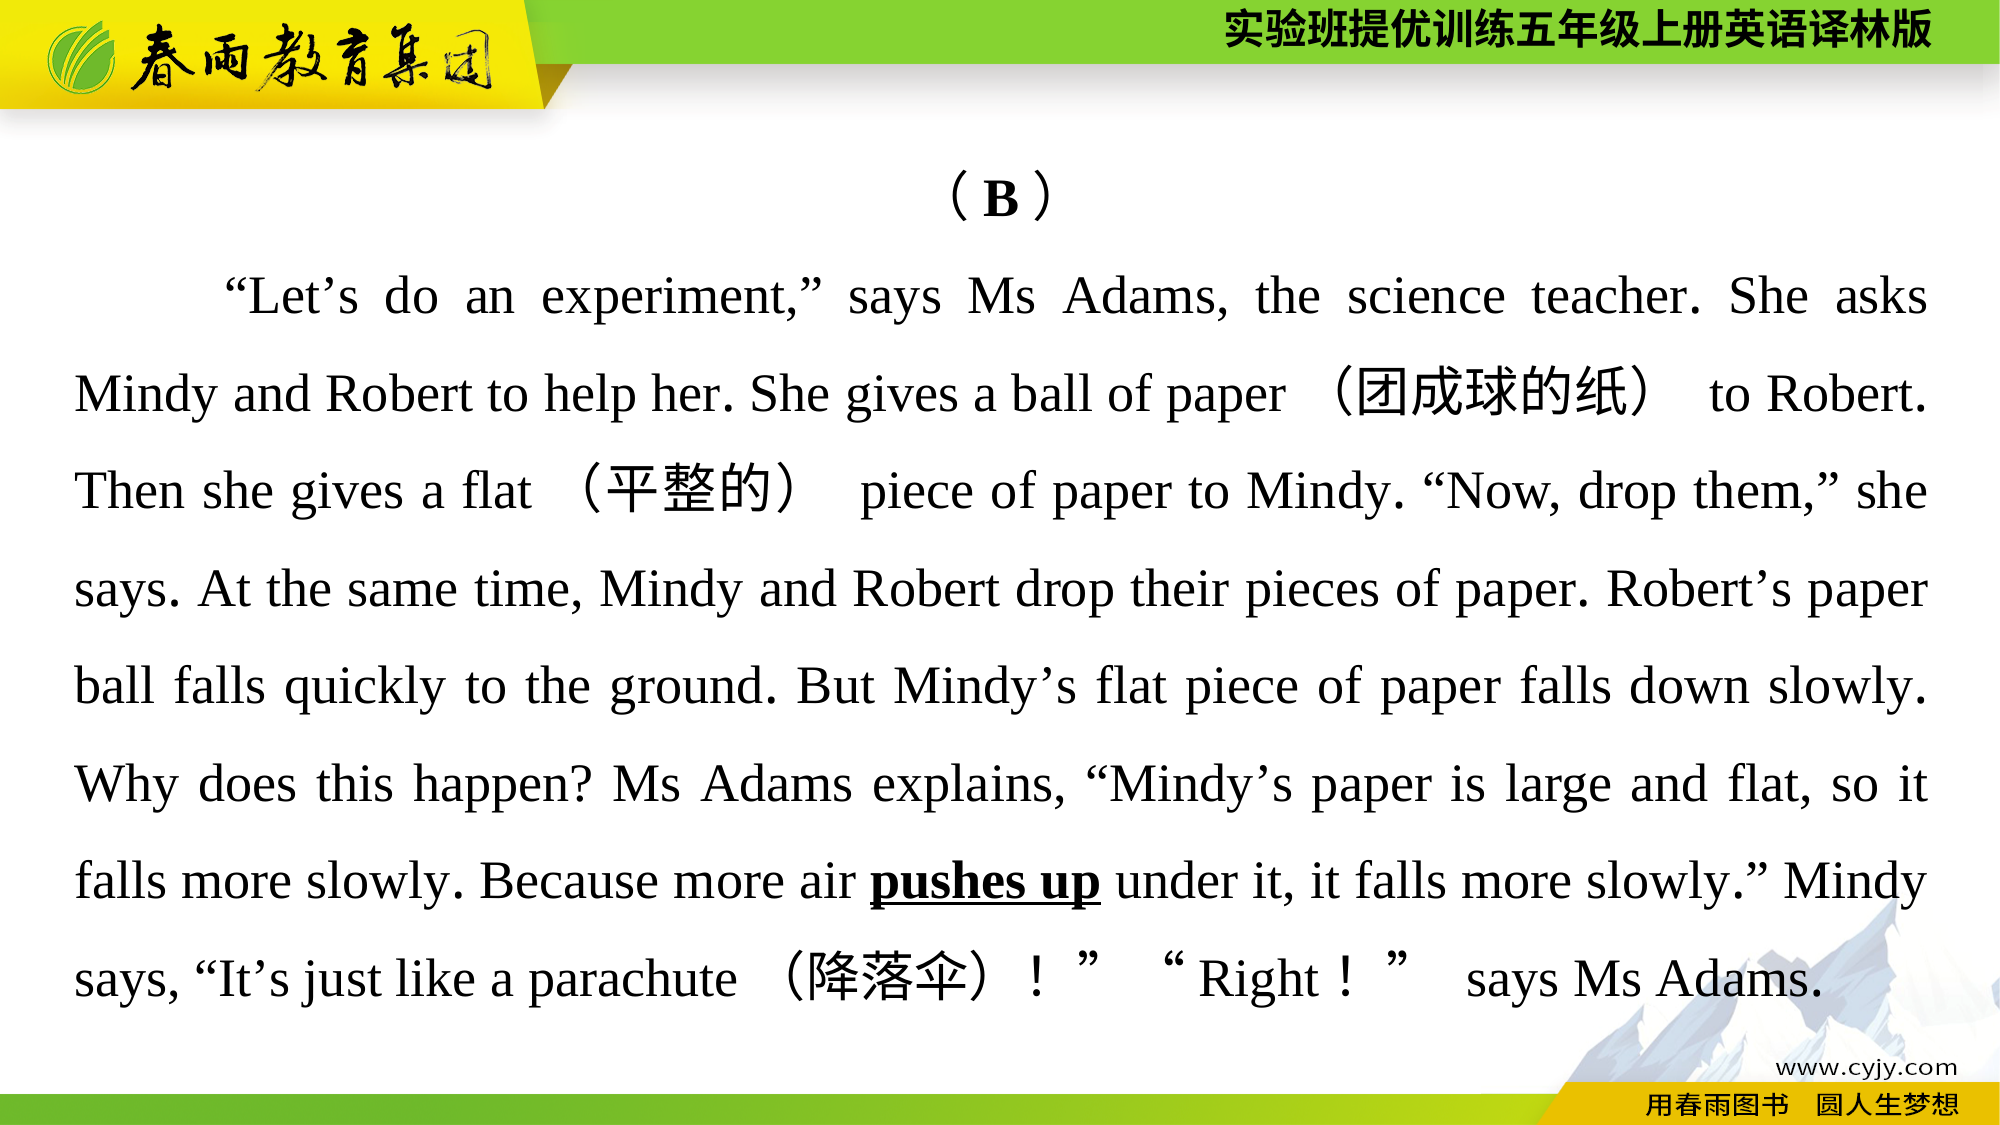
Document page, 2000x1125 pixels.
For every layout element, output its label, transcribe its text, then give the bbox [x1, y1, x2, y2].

list （B） “Let’s do an experiment,” says Ms Adams, the science teacher. She asks Mindy and Robert to help her. She gives a ball of paper（团成球的纸） to Robert. Then she gives a flat（平整的） piece of paper to Mindy. “Now, drop them,” she says. At the same time, Mindy and Robert drop their pieces of paper. Robert’s paper ball falls quickly to the ground. But Mindy’s flat piece of paper falls down slowly. Why does this happen? Ms Adams explains, “Mindy’s paper is large and flat, so it falls more slowly. Because more air pushes up under it, it falls more slowly.” Mindy says, “It’s just like a parachute（降落伞）！”“Right！” says Ms Adams. [59, 122, 1944, 1012]
picture [0, 0, 2000, 1125]
